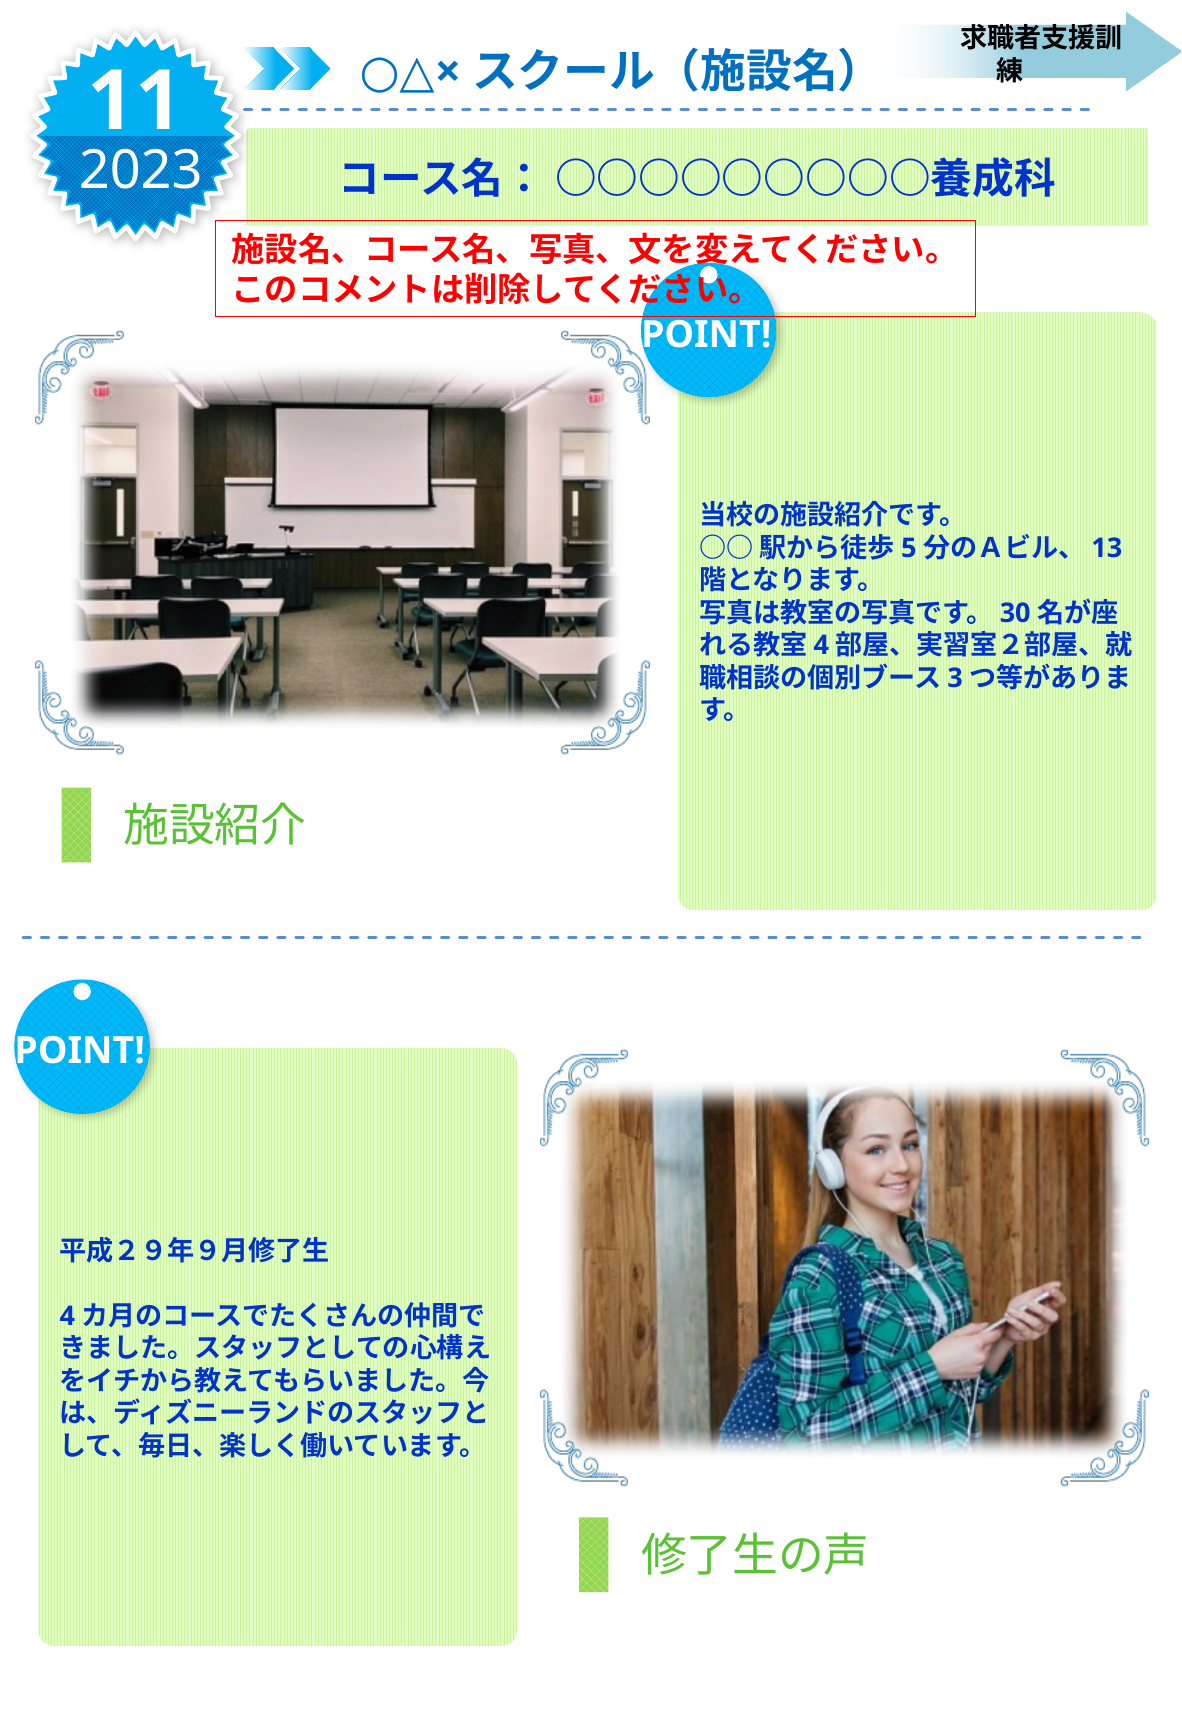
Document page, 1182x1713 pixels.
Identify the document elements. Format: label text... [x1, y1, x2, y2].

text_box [243, 34, 1093, 110]
picture [540, 1049, 1149, 1487]
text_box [635, 262, 778, 398]
text_box [577, 1515, 610, 1594]
text_box 平成２９年９月修了生 4カ月のコースでたくさんの仲間できました。スタッフとしての心構えをイチから教えてもらいました。今は、ディズニーランドのスタッフとして、毎日、楽しく働いています。 [36, 1045, 520, 1649]
text_box 当校の施設紹介です。 ○○駅から徒歩5分のＡビル、13階となります。 写真は教室の写真です。30名が座れる教室4部屋、実習室２部屋、就職相談の個別ブース3つ等があります。 [675, 310, 1159, 913]
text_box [8, 979, 152, 1115]
text_box 求職者支援訓練 [873, 9, 1182, 92]
text_box 修了生の声 [624, 1517, 887, 1589]
text_box [60, 785, 93, 865]
picture [34, 329, 650, 755]
text_box 施設名、コース名、写真、文を変えてください。 このコメントは削除してください。 [215, 220, 976, 317]
text_box 施設紹介 [106, 787, 324, 860]
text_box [32, 32, 240, 240]
text_box コース名： ○○○○○○○○○養成科 [244, 126, 1151, 228]
